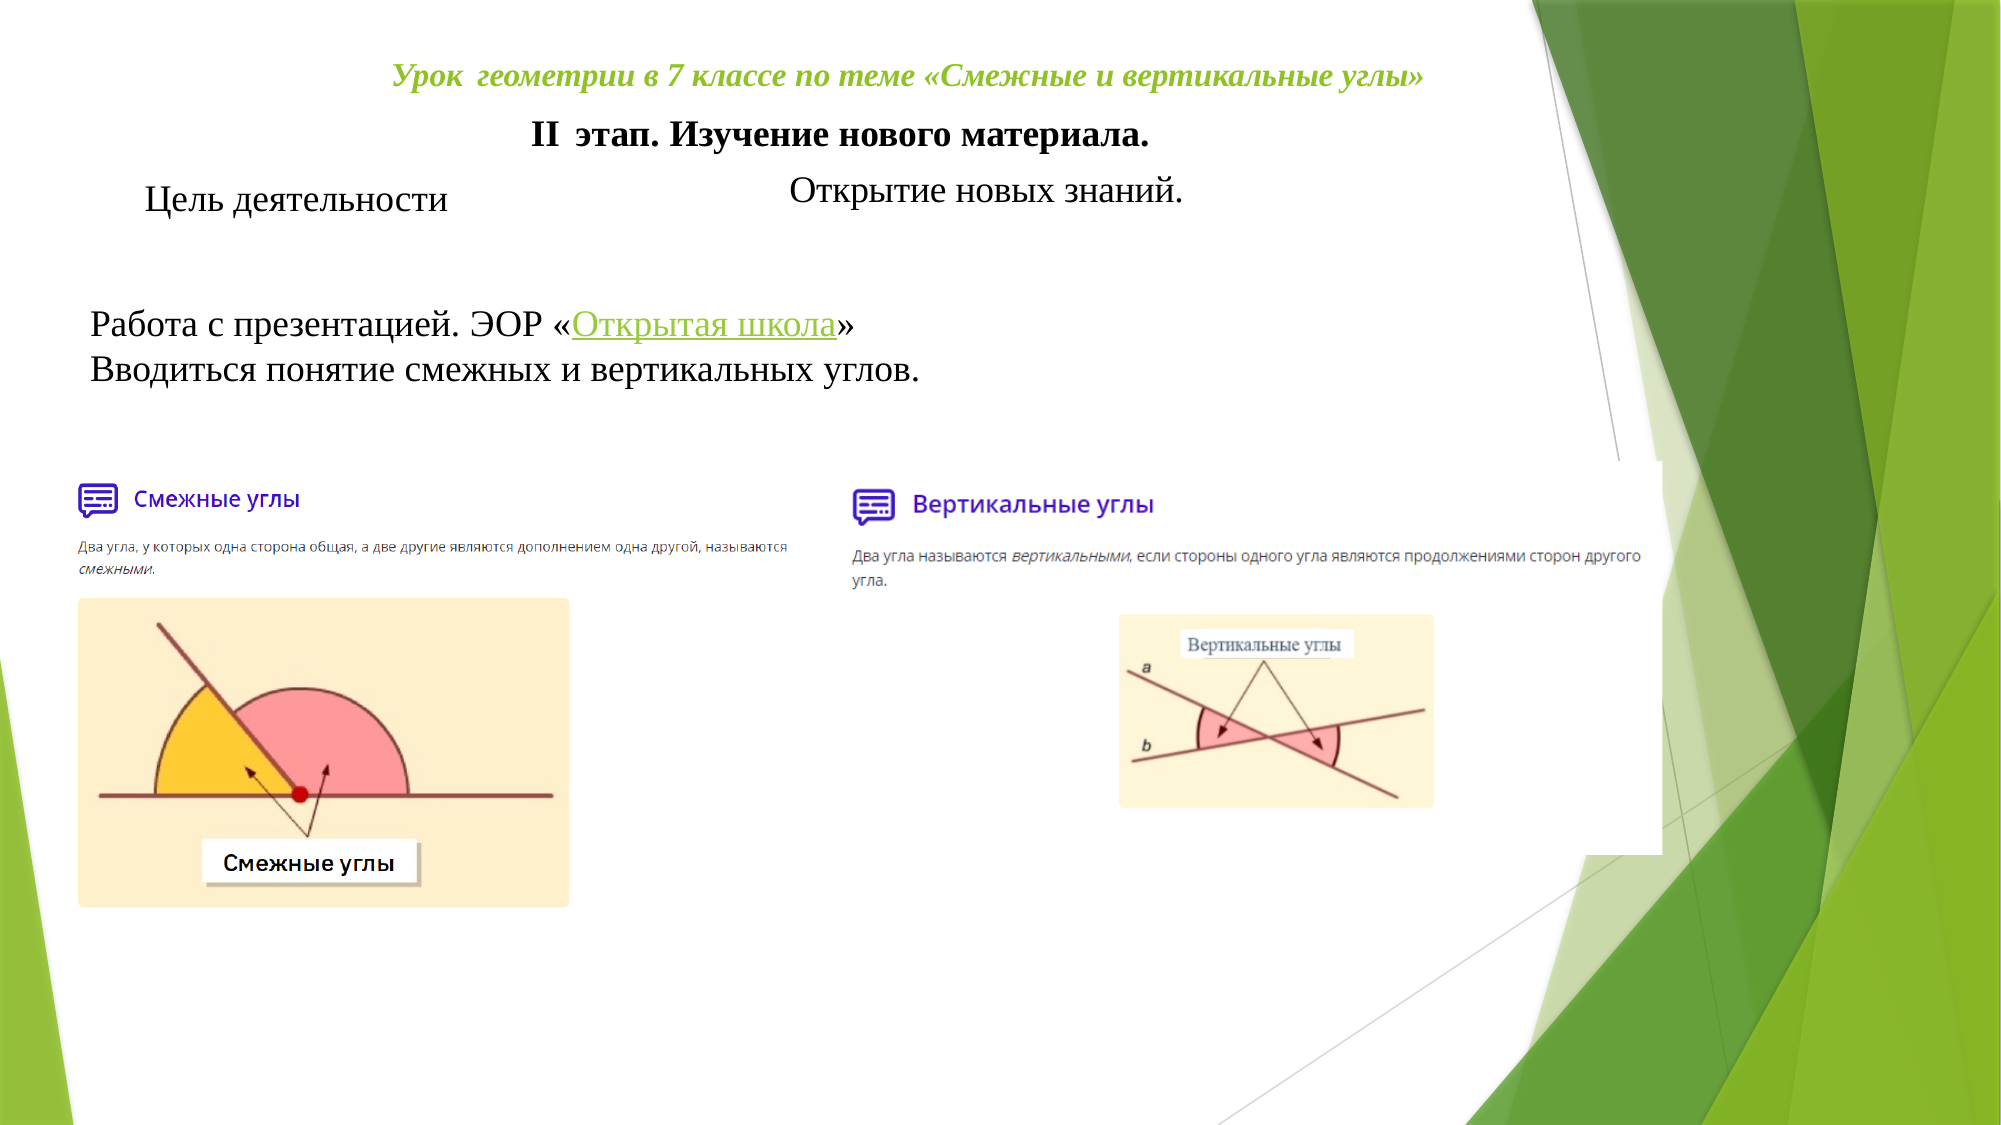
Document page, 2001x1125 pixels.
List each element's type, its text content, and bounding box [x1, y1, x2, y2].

text_box Цель деятельности [129, 166, 464, 226]
picture [840, 461, 1663, 855]
text_box II этап. Изучение нового материала. [516, 101, 1165, 162]
text_box Работа с презентацией. ЭОР «Открытая школа» Вводиться понятие смежных и вертикальных углов. [64, 291, 1064, 397]
text_box Открытие новых знаний. [763, 175, 1209, 218]
picture [63, 470, 804, 917]
title Урок геометрии в 7 классе по теме «Смежные и вертикальные углы» [0, 46, 1826, 249]
